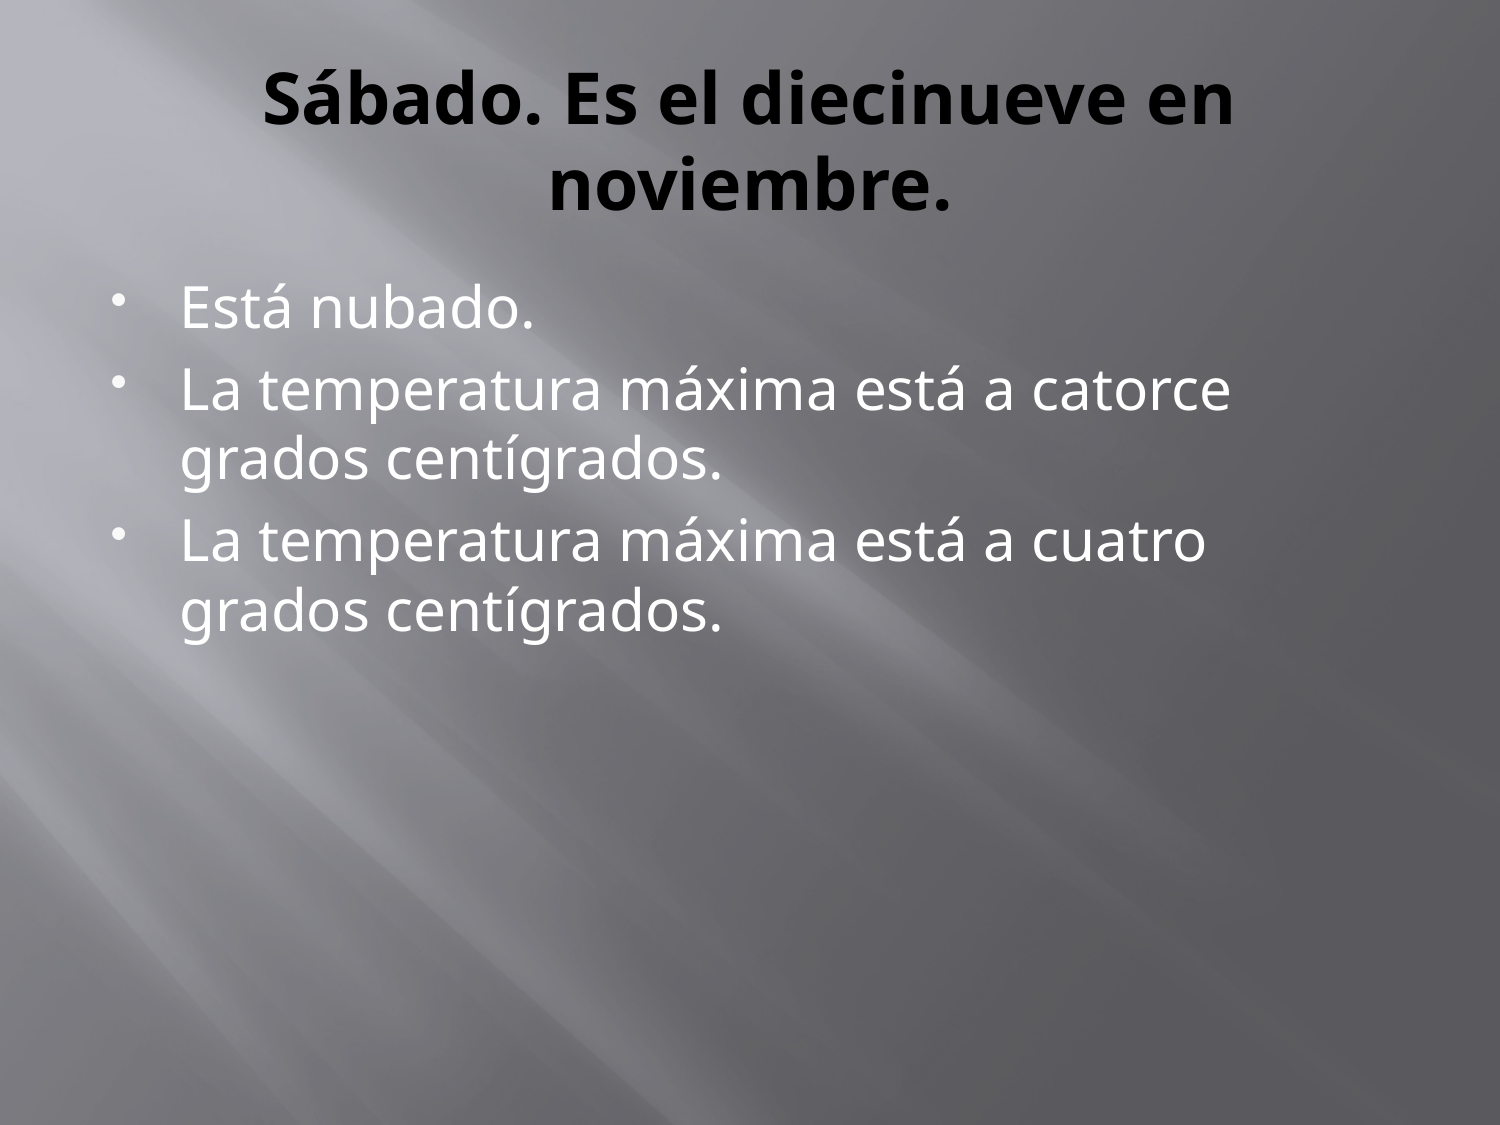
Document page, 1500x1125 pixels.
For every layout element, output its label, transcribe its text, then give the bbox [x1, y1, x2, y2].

title Sábado. Es el diecinueve en noviembre. [75, 45, 1425, 233]
list Está nubado. La temperatura máxima está a catorce grados centígrados. La temperatura máxima está a cuatro grados centígrados. [75, 262, 1425, 1035]
